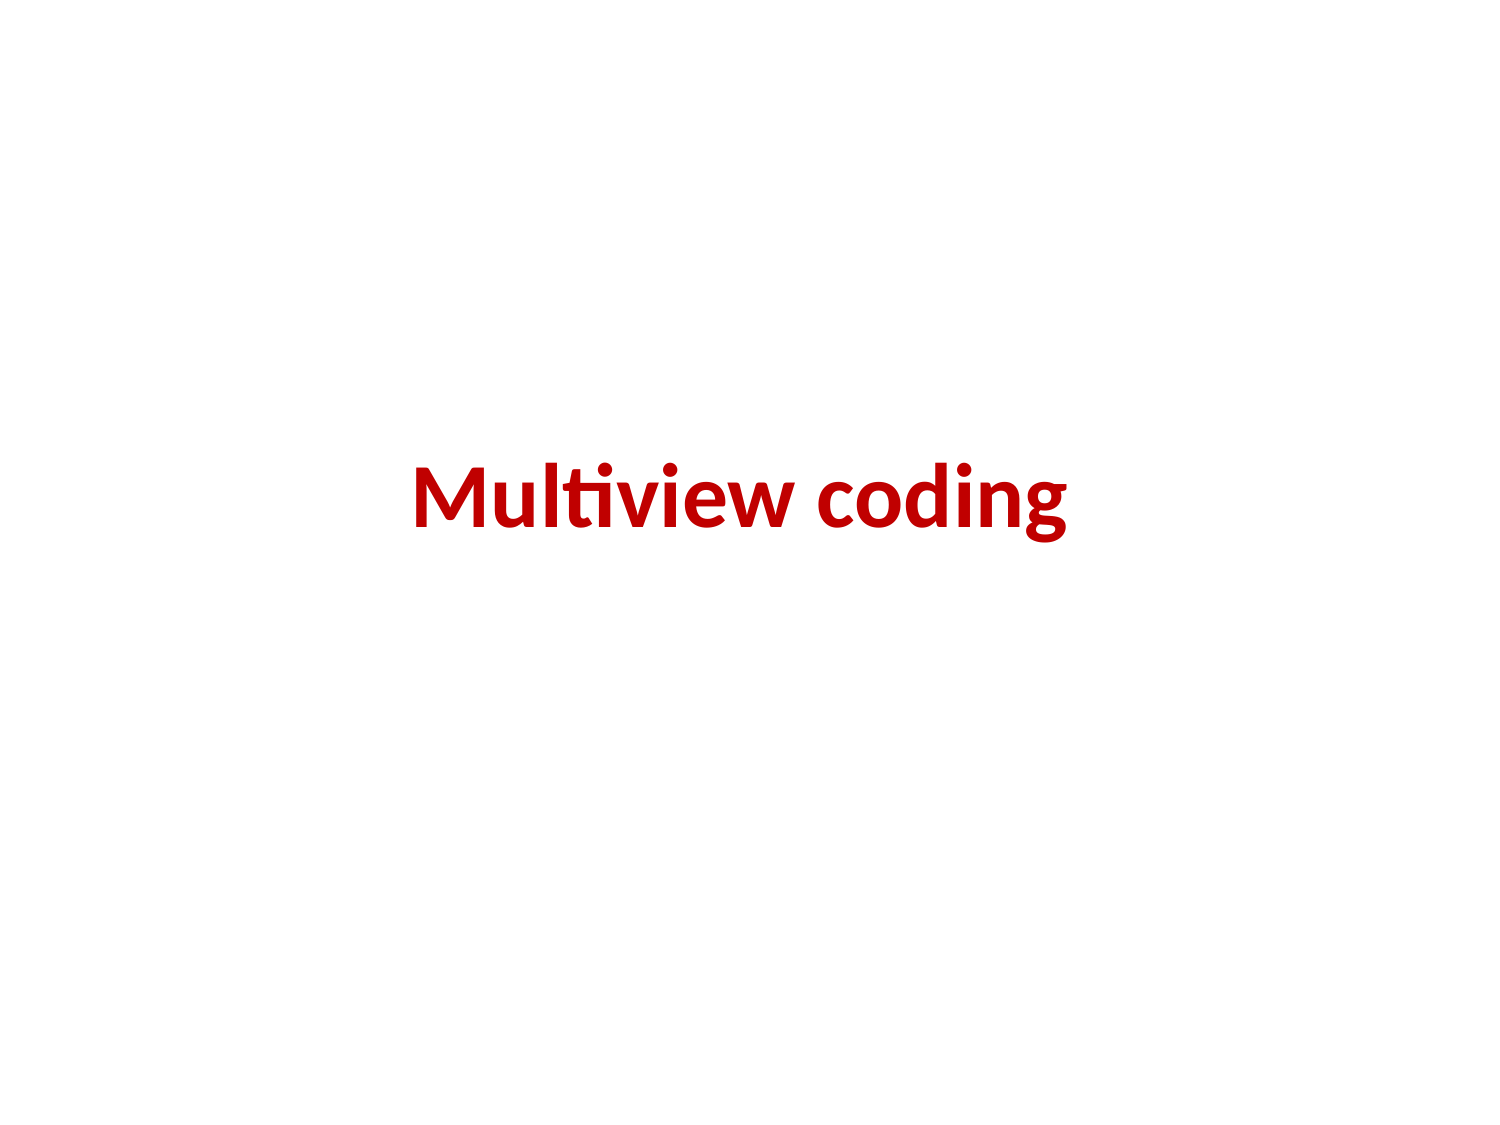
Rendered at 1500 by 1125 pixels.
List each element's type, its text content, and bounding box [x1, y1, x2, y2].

title Multiview coding [64, 397, 1415, 585]
